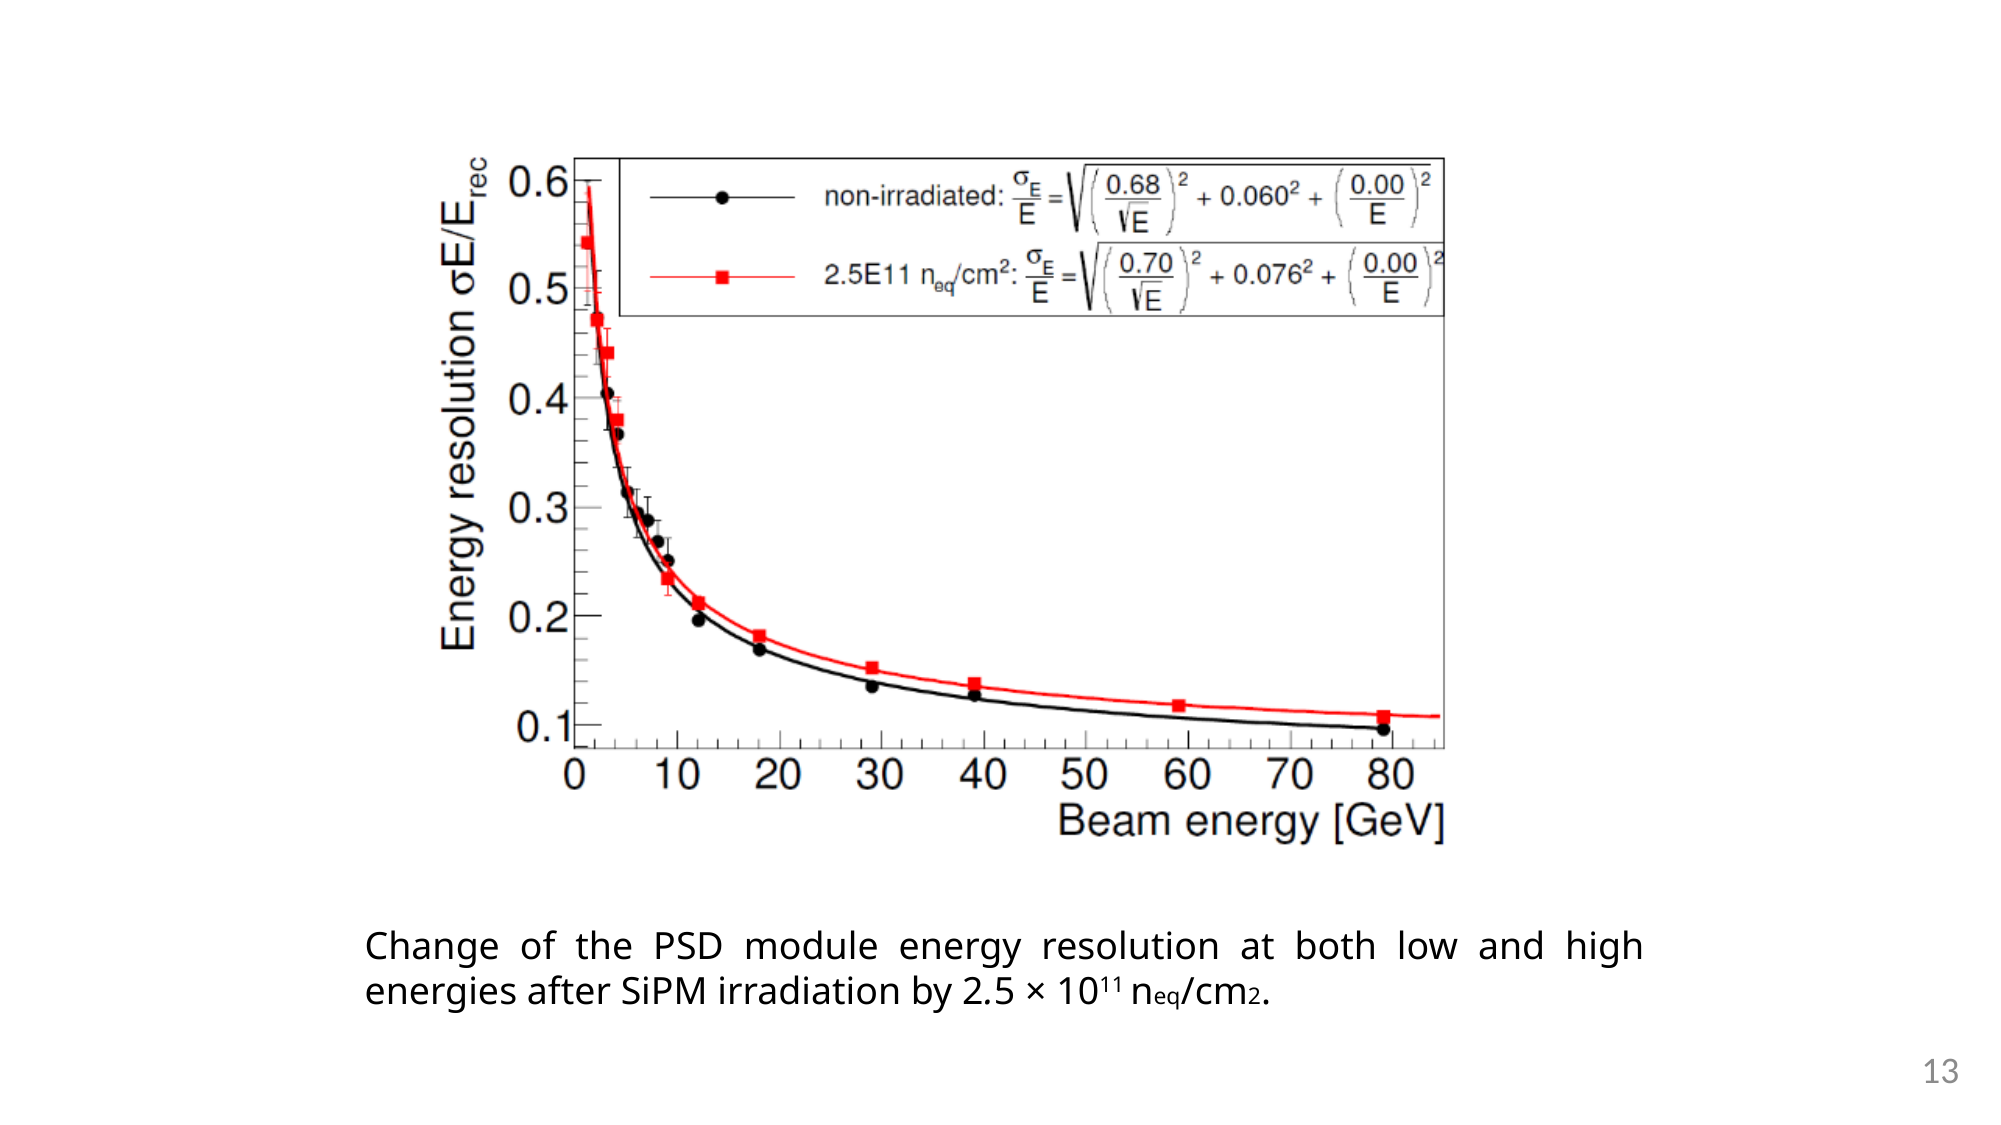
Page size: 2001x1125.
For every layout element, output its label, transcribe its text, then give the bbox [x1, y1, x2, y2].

text_box <номер> [1524, 1038, 1975, 1099]
picture [415, 121, 1470, 857]
text_box Change of the PSD module energy resolution at both low and high energies after SiPM irradiation by 2.5 × 1011 neq/cm2. [349, 914, 1661, 1064]
